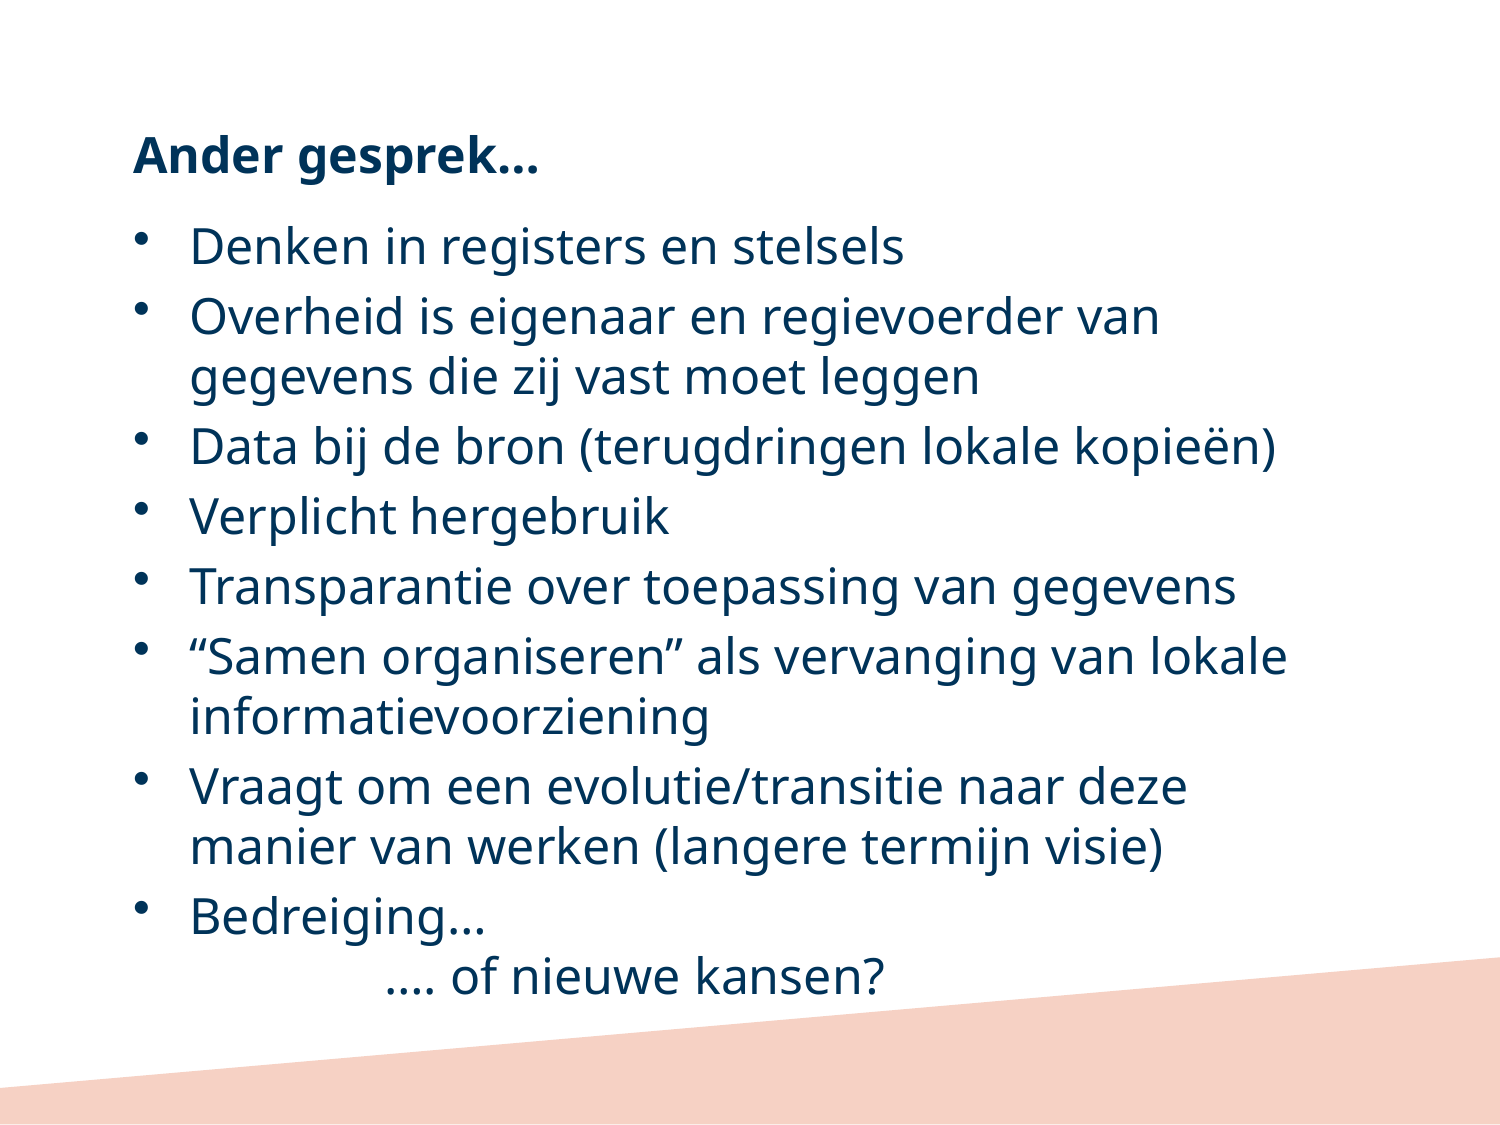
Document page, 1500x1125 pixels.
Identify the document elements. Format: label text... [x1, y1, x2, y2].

list Denken in registers en stelsels Overheid is eigenaar en regievoerder van gegevens die zij vast moet leggen Data bij de bron (terugdringen lokale kopieën) Verplicht hergebruik Transparantie over toepassing van gegevens “Samen organiseren” als vervanging van lokale informatievoorziening Vraagt om een evolutie/transitie naar deze manier van werken (langere termijn visie) Bedreiging… …. of nieuwe kansen? [118, 206, 1382, 963]
title Ander gesprek… [118, 88, 1382, 206]
